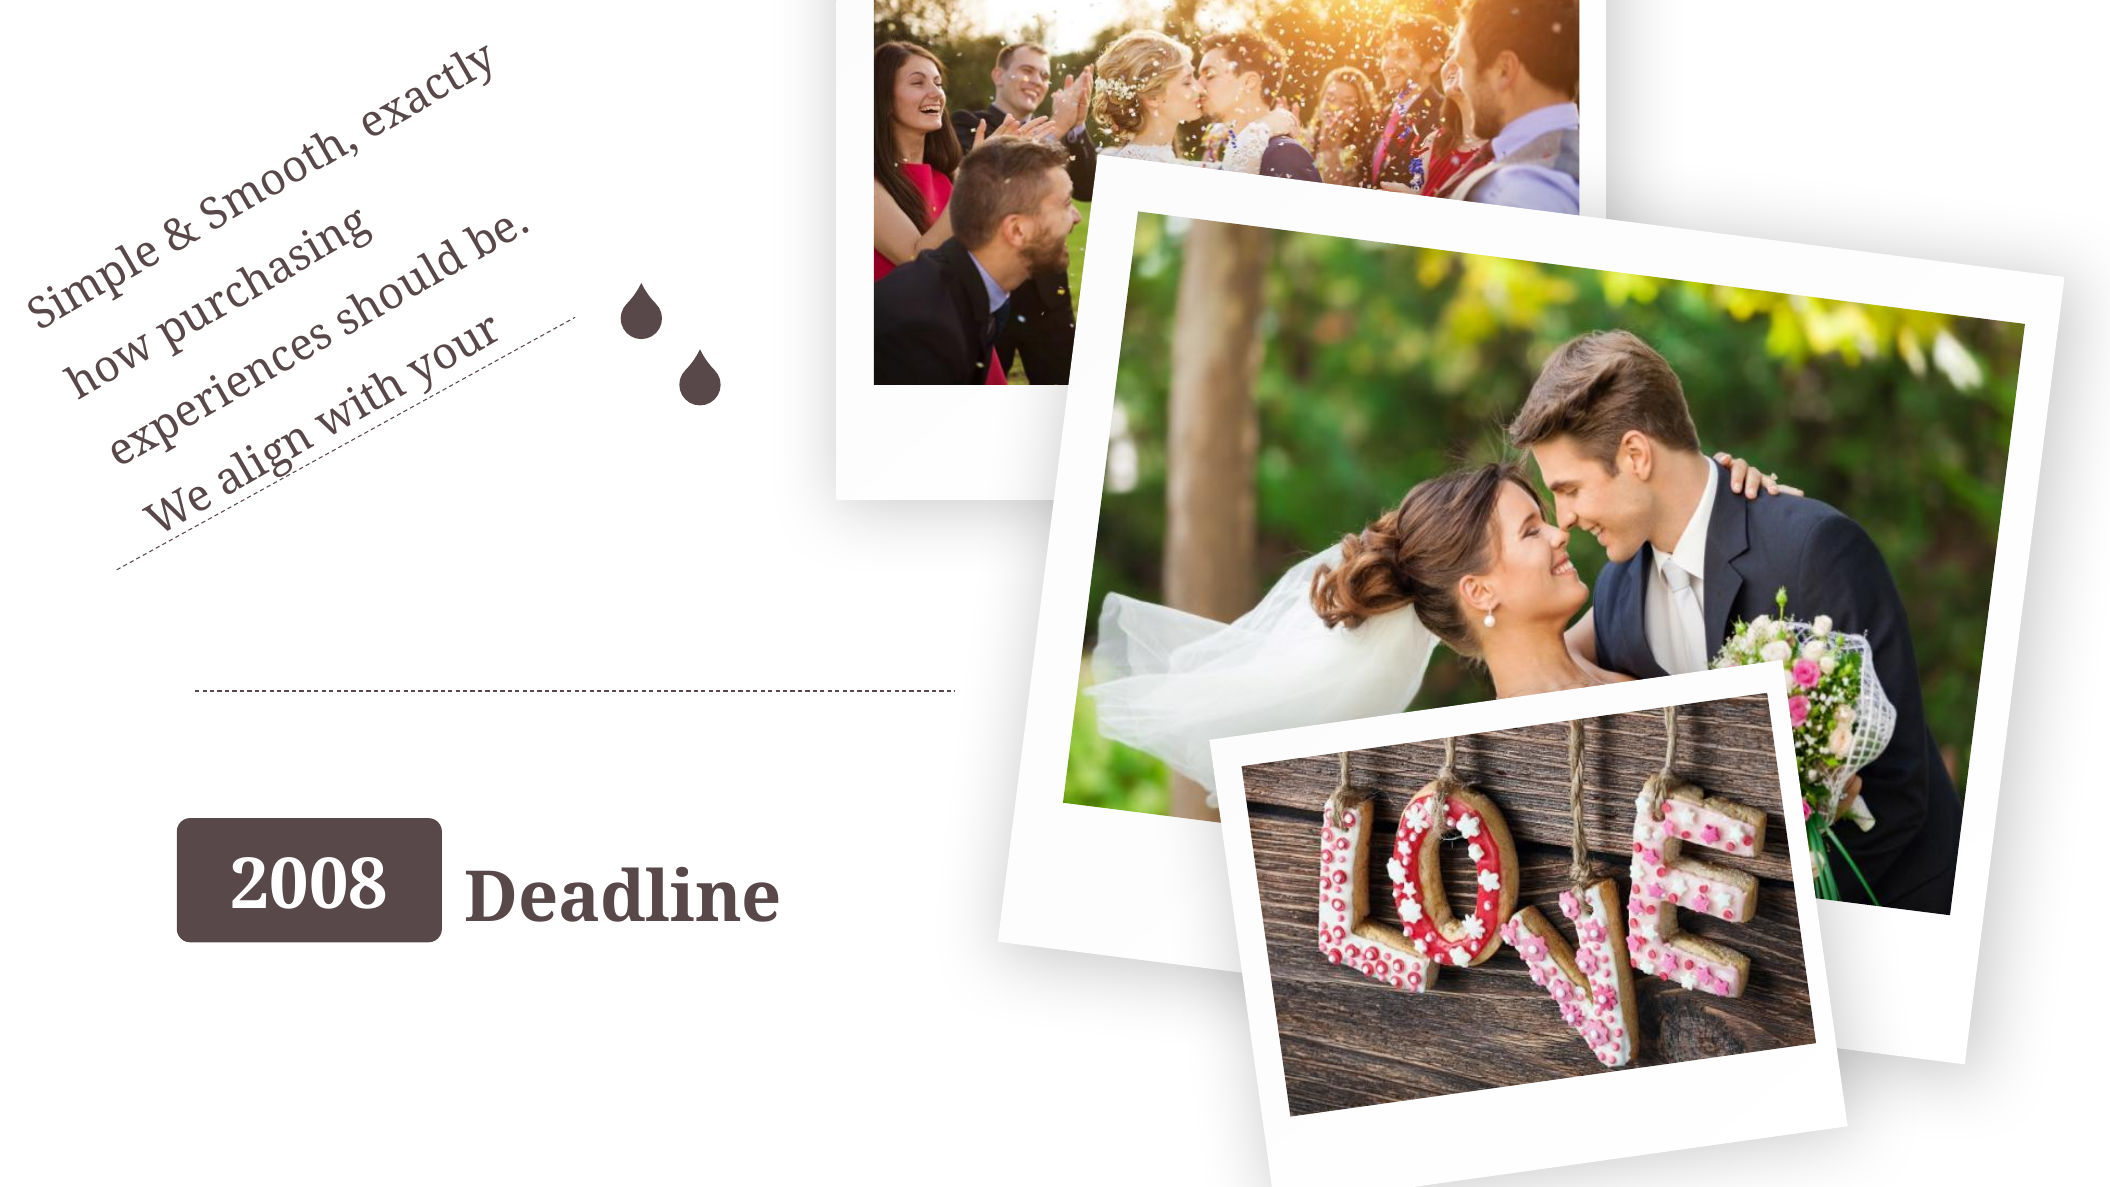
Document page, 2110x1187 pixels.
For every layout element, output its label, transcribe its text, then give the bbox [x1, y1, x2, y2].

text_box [836, 0, 1606, 500]
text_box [116, 317, 576, 570]
text_box [679, 349, 721, 406]
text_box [1239, 697, 1818, 1169]
text_box Deadline [449, 843, 865, 943]
text_box [620, 282, 663, 340]
picture [2019, 323, 2025, 372]
text_box 2008 [175, 816, 443, 944]
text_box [1043, 212, 2019, 1007]
text_box Simple & Smooth, exactly how purchasing experiences should be. We align with your [0, 0, 645, 495]
